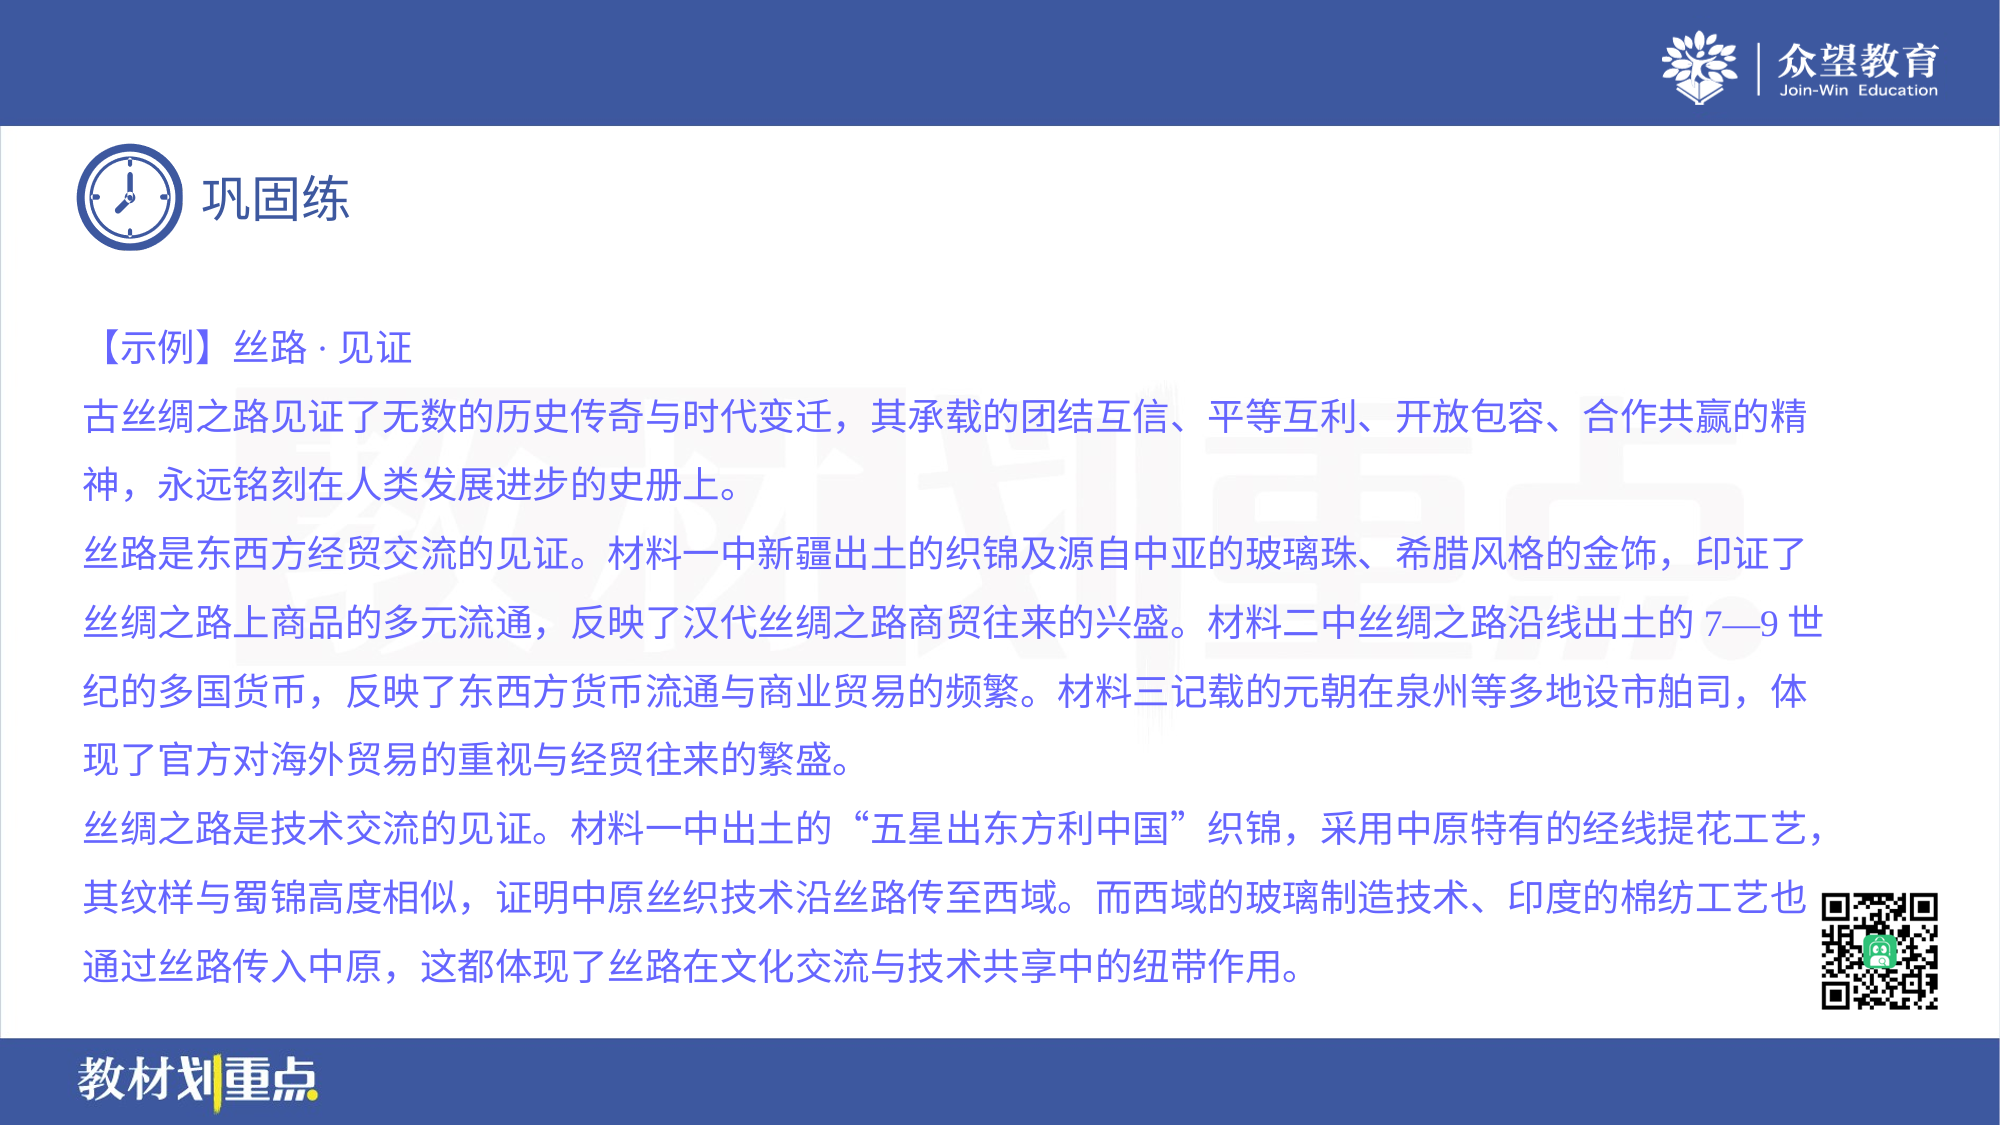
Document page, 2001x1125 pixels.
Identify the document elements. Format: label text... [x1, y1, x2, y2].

picture [0, 0, 2000, 1125]
text_box 【示例】丝路·见证 古丝绸之路见证了无数的历史传奇与时代变迁，其承载的团结互信、平等互利、开放包容、合作共赢的精 神，永远铭刻在人类发展进步的史册上。 丝路是东西方经贸交流的见证。材料一中新疆出土的织锦及源自中亚的玻璃珠、希腊风格的金饰，印证了 丝绸之路上商品的多元流通，反映了汉代丝绸之路商贸往来的兴盛。材料二中丝绸之路沿线出土的7—9世 纪的多国货币，反映了东西方货币流通与商业贸易的频繁。材料三记载的元朝在泉州等多地设市舶司，体 现了官方对海外贸易的重视与经贸往来的繁盛。 丝绸之路是技术交流的见证。材料一中出土的“五星出东方利中国”织锦，采用中原特有的经线提花工艺， 其纹样与蜀锦高度相似，证明中原丝织技术沿丝路传至西域。而西域的玻璃制造技术、印度的棉纺工艺也 通过丝路传入中原，这都体现了丝路在文化交流与技术共享中的纽带作用。 [82, 300, 1817, 988]
